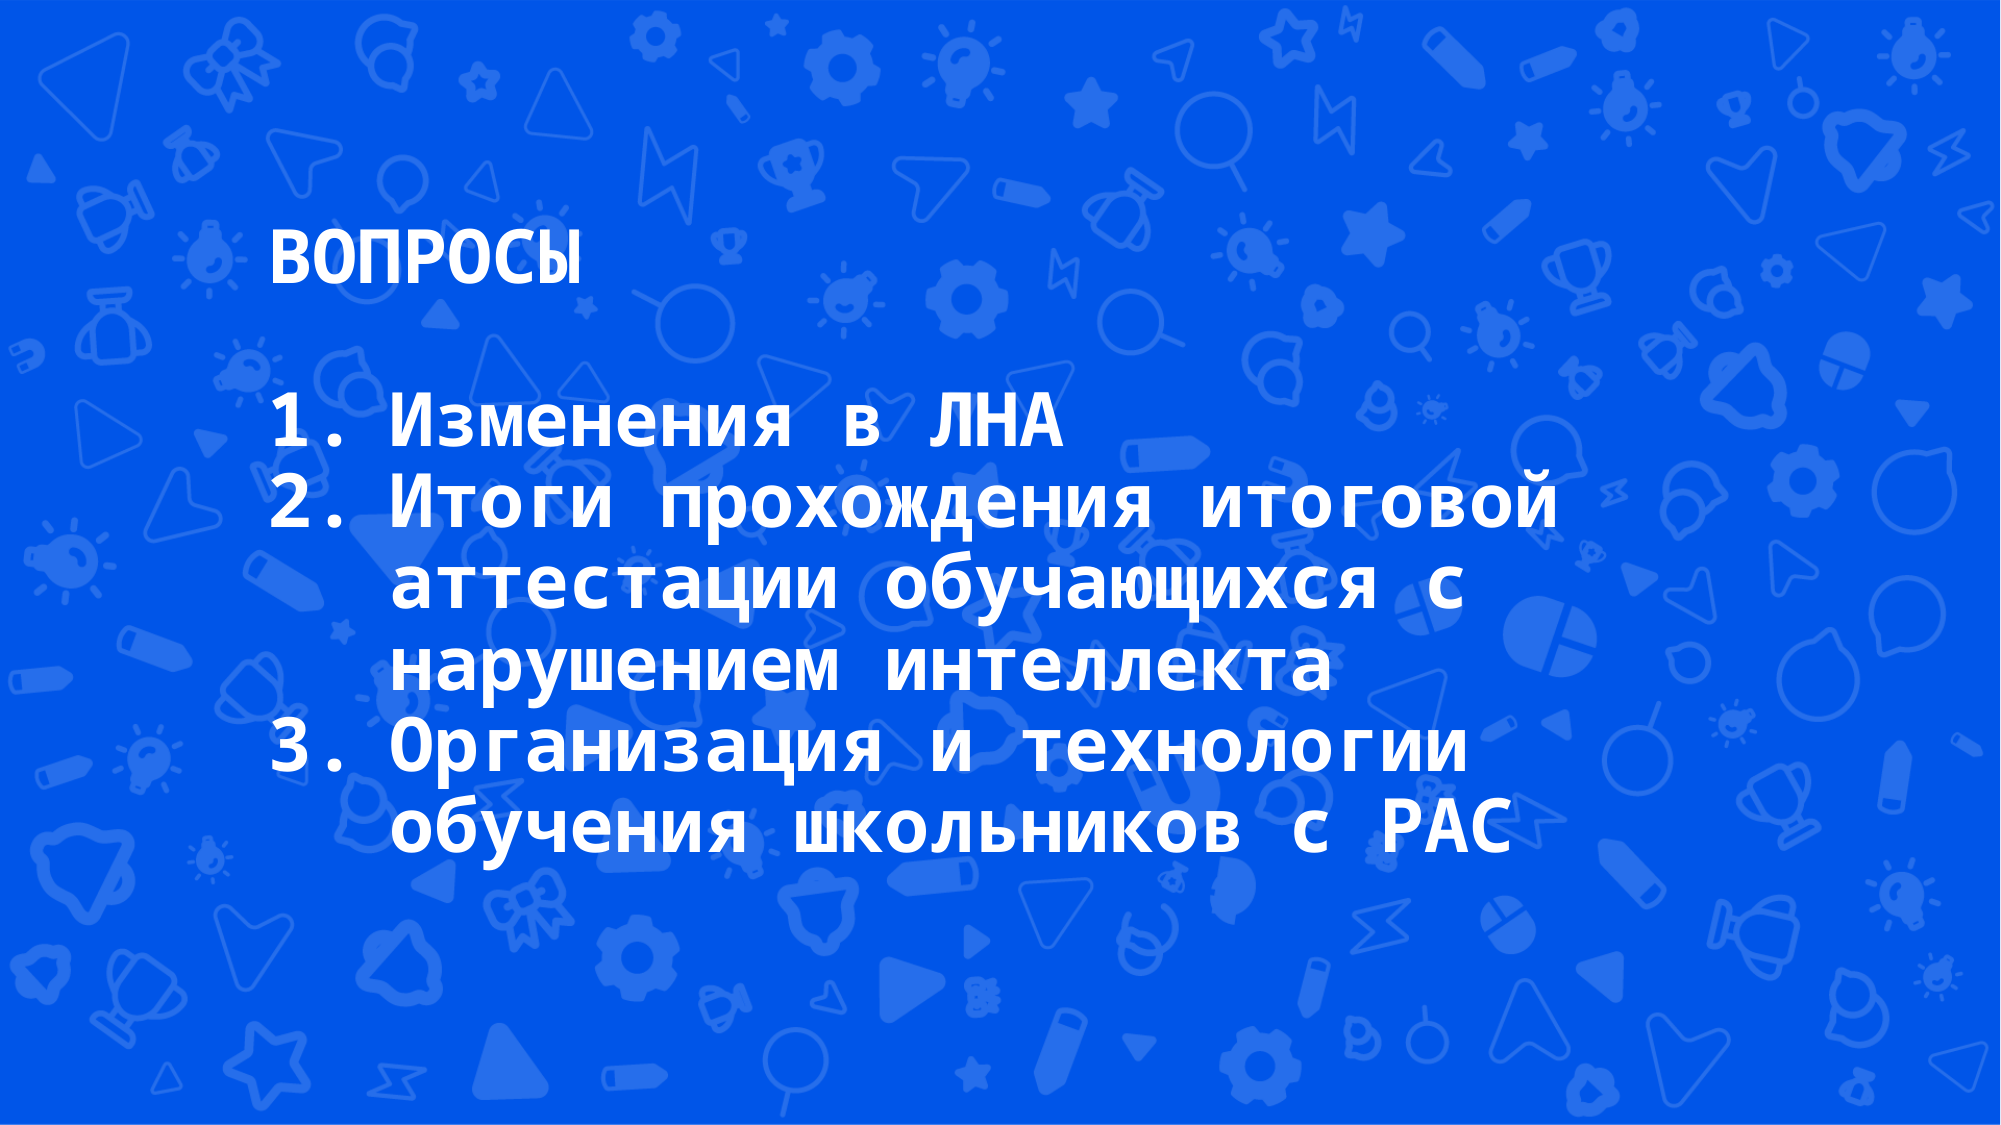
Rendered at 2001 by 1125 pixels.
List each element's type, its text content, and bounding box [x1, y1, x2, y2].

text_box ВОПРОСЫ Изменения в ЛНА Итоги прохождения итоговой аттестации обучающихся с нарушением интеллекта Организация и технологии обучения школьников с РАС [252, 210, 1849, 957]
picture [0, 0, 2001, 1125]
